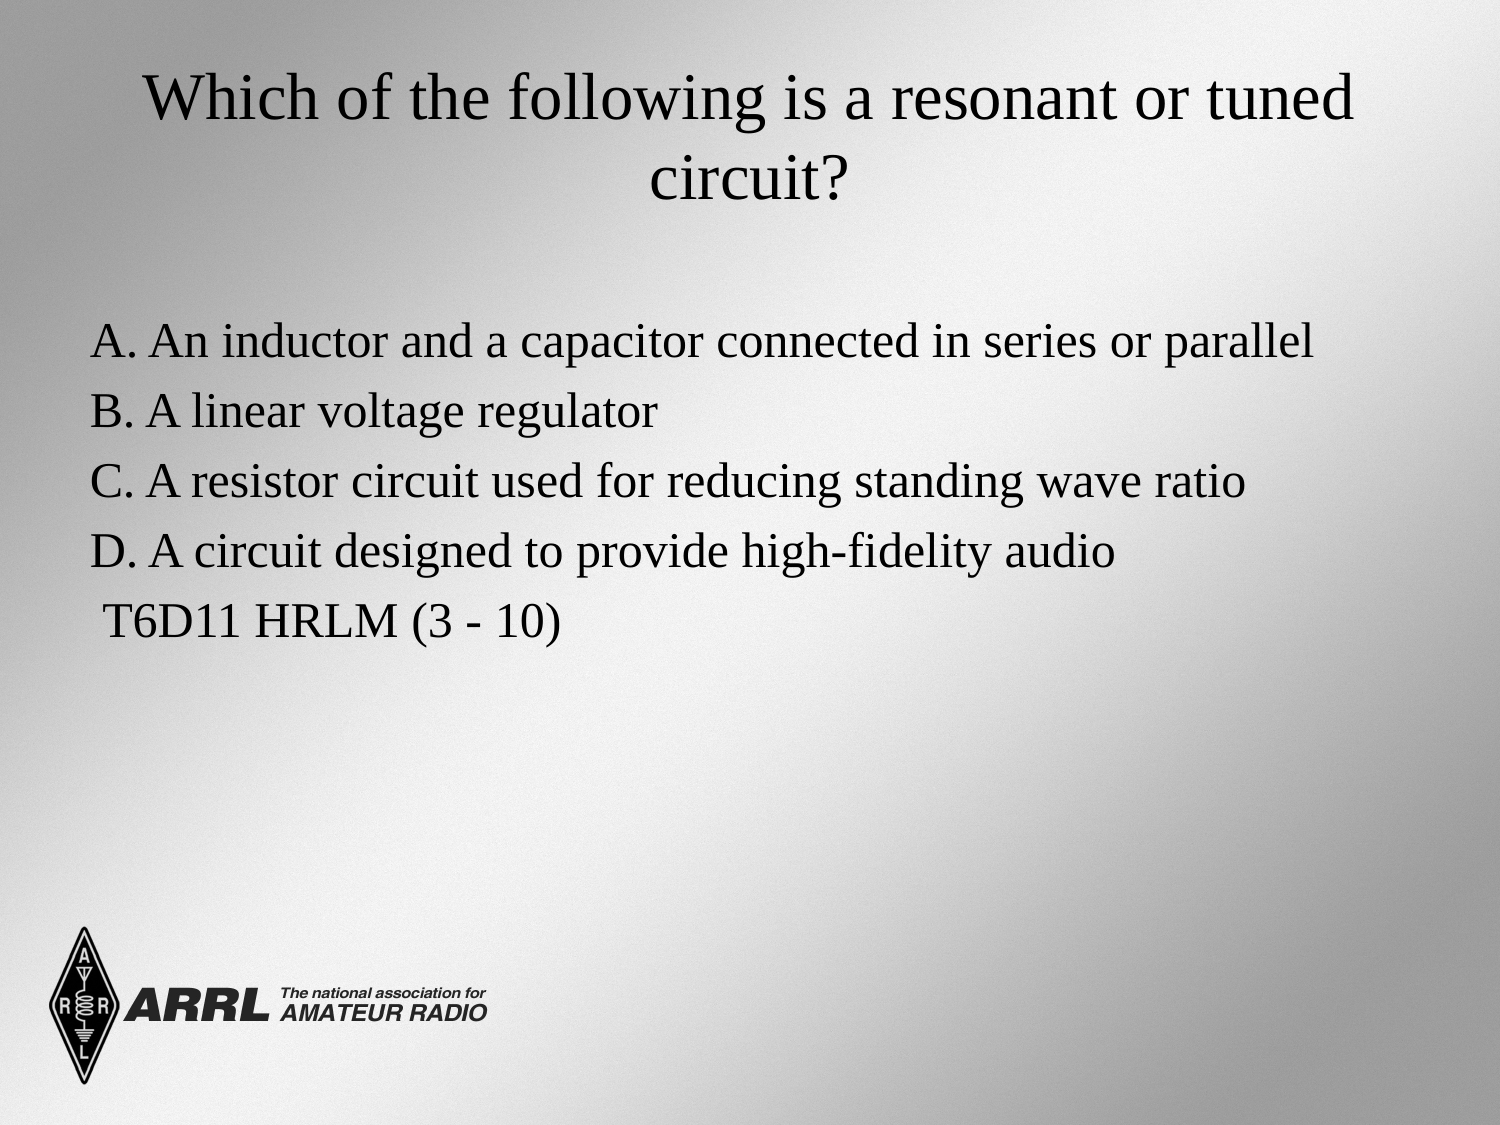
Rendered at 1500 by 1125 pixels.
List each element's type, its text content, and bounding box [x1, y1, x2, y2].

list A. An inductor and a capacitor connected in series or parallel B. A linear voltage regulator C. A resistor circuit used for reducing standing wave ratio D. A circuit designed to provide high-fidelity audio T6D11 HRLM (3 - 10) [75, 299, 1425, 1005]
title Which of the following is a resonant or tuned circuit? [75, 45, 1425, 233]
picture [0, 0, 1500, 1125]
